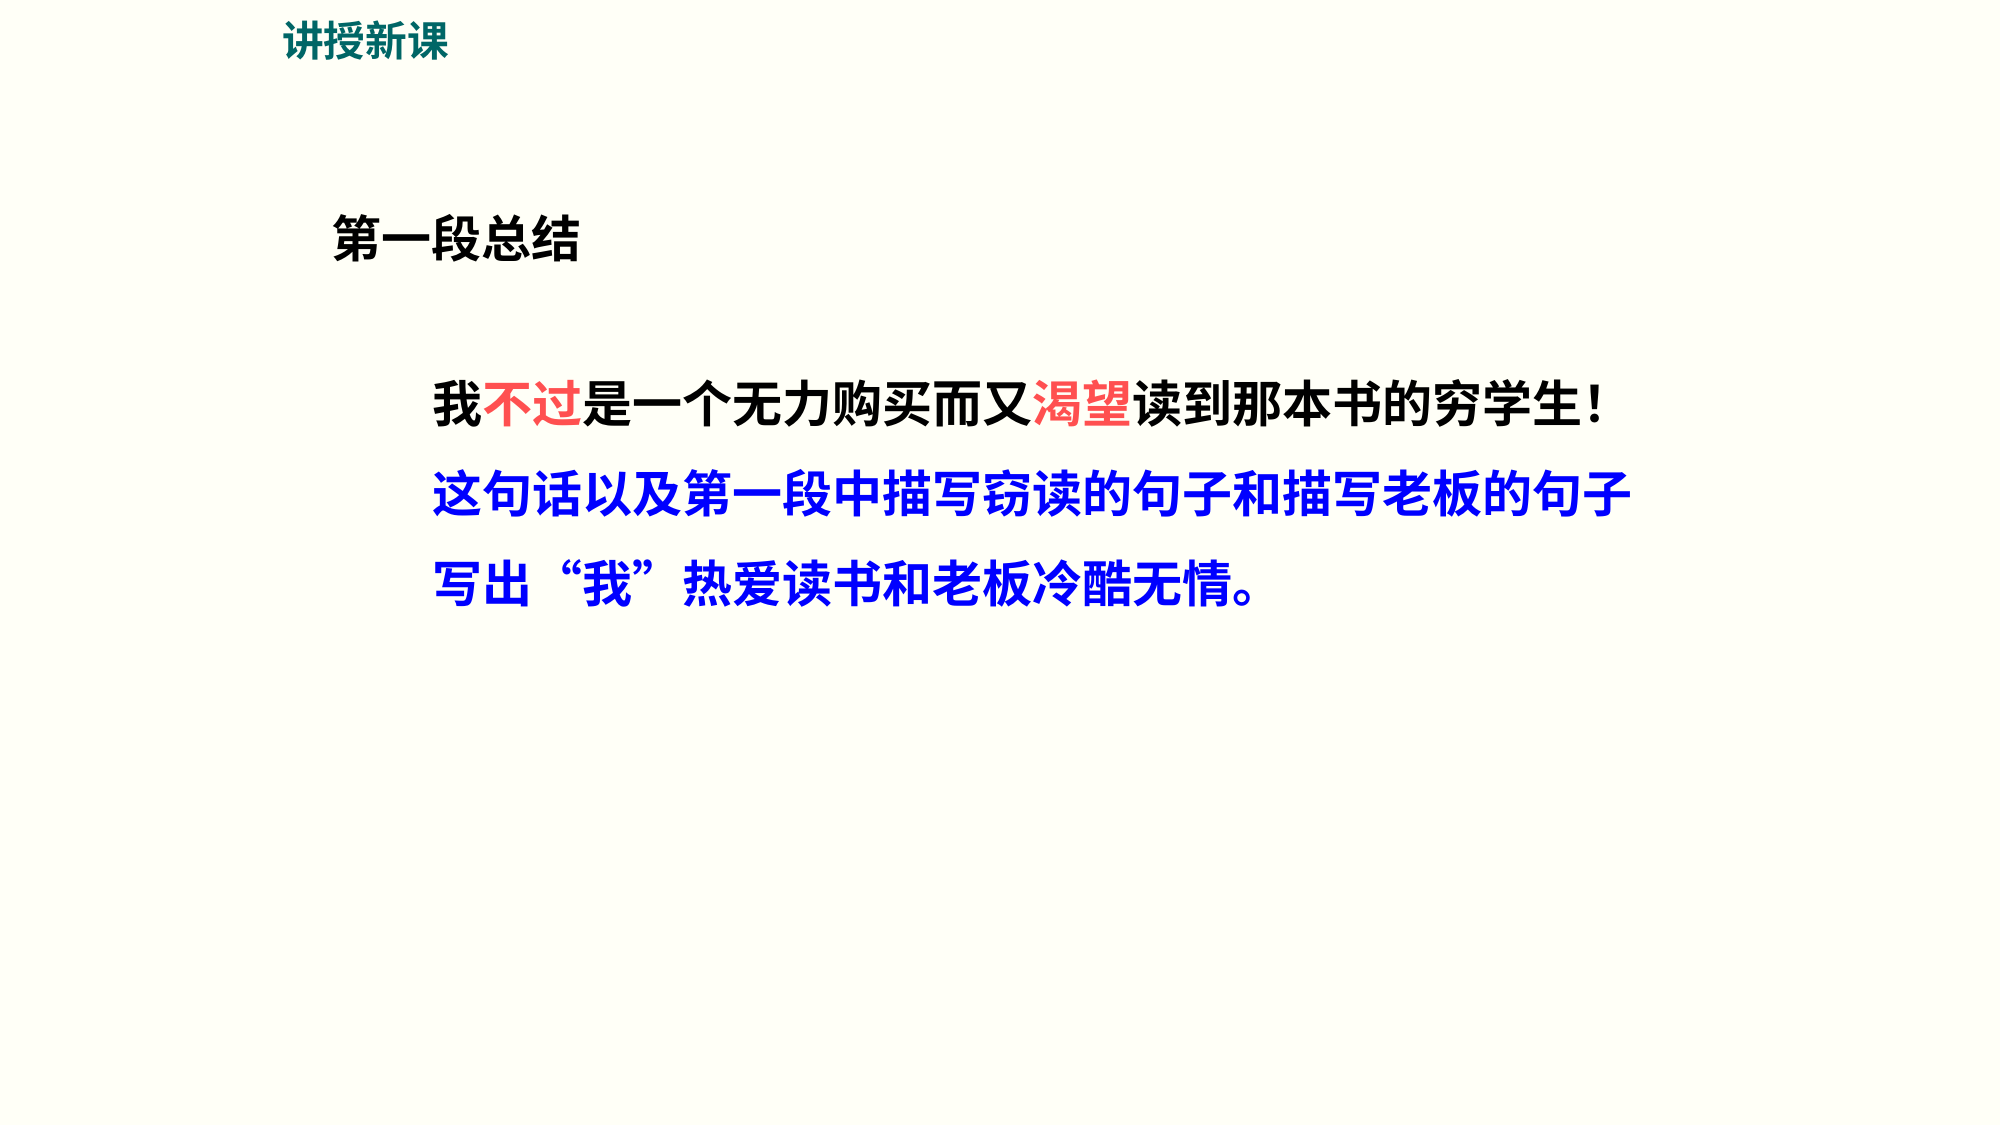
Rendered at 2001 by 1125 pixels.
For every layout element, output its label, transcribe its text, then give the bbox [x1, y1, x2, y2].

text_box 第一段总结 [316, 199, 597, 275]
text_box 我不过是一个无力购买而又渴望读到那本书的穷学生！ 这句话以及第一段中描写窃读的句子和描写老板的句子写出“我”热爱读书和老板冷酷无情。 [417, 334, 1696, 620]
text_box 讲授新课 [267, 7, 480, 73]
